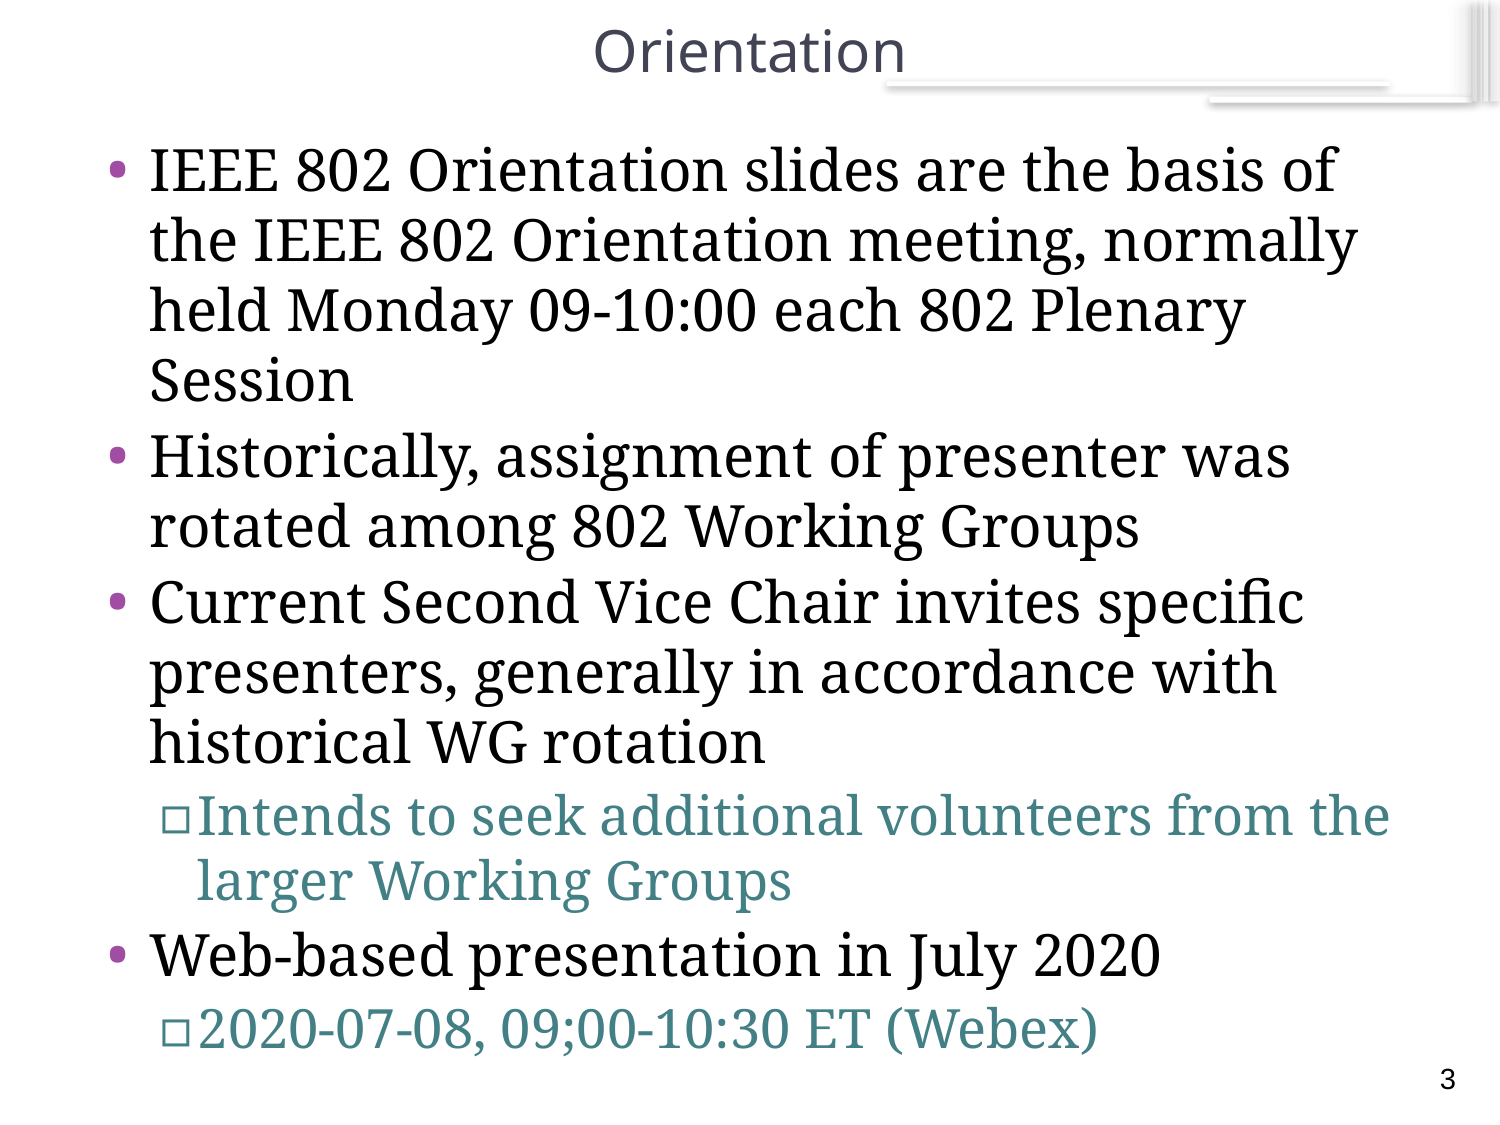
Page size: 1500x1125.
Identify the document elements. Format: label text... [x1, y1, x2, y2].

list IEEE 802 Orientation slides are the basis of the IEEE 802 Orientation meeting, normally held Monday 09-10:00 each 802 Plenary Session Historically, assignment of presenter was rotated among 802 Working Groups Current Second Vice Chair invites specific presenters, generally in accordance with historical WG rotation Intends to seek additional volunteers from the larger Working Groups Web-based presentation in July 2020 2020-07-08, 09;00-10:30 ET (Webex) [75, 125, 1425, 1072]
title Orientation [75, 7, 1425, 125]
